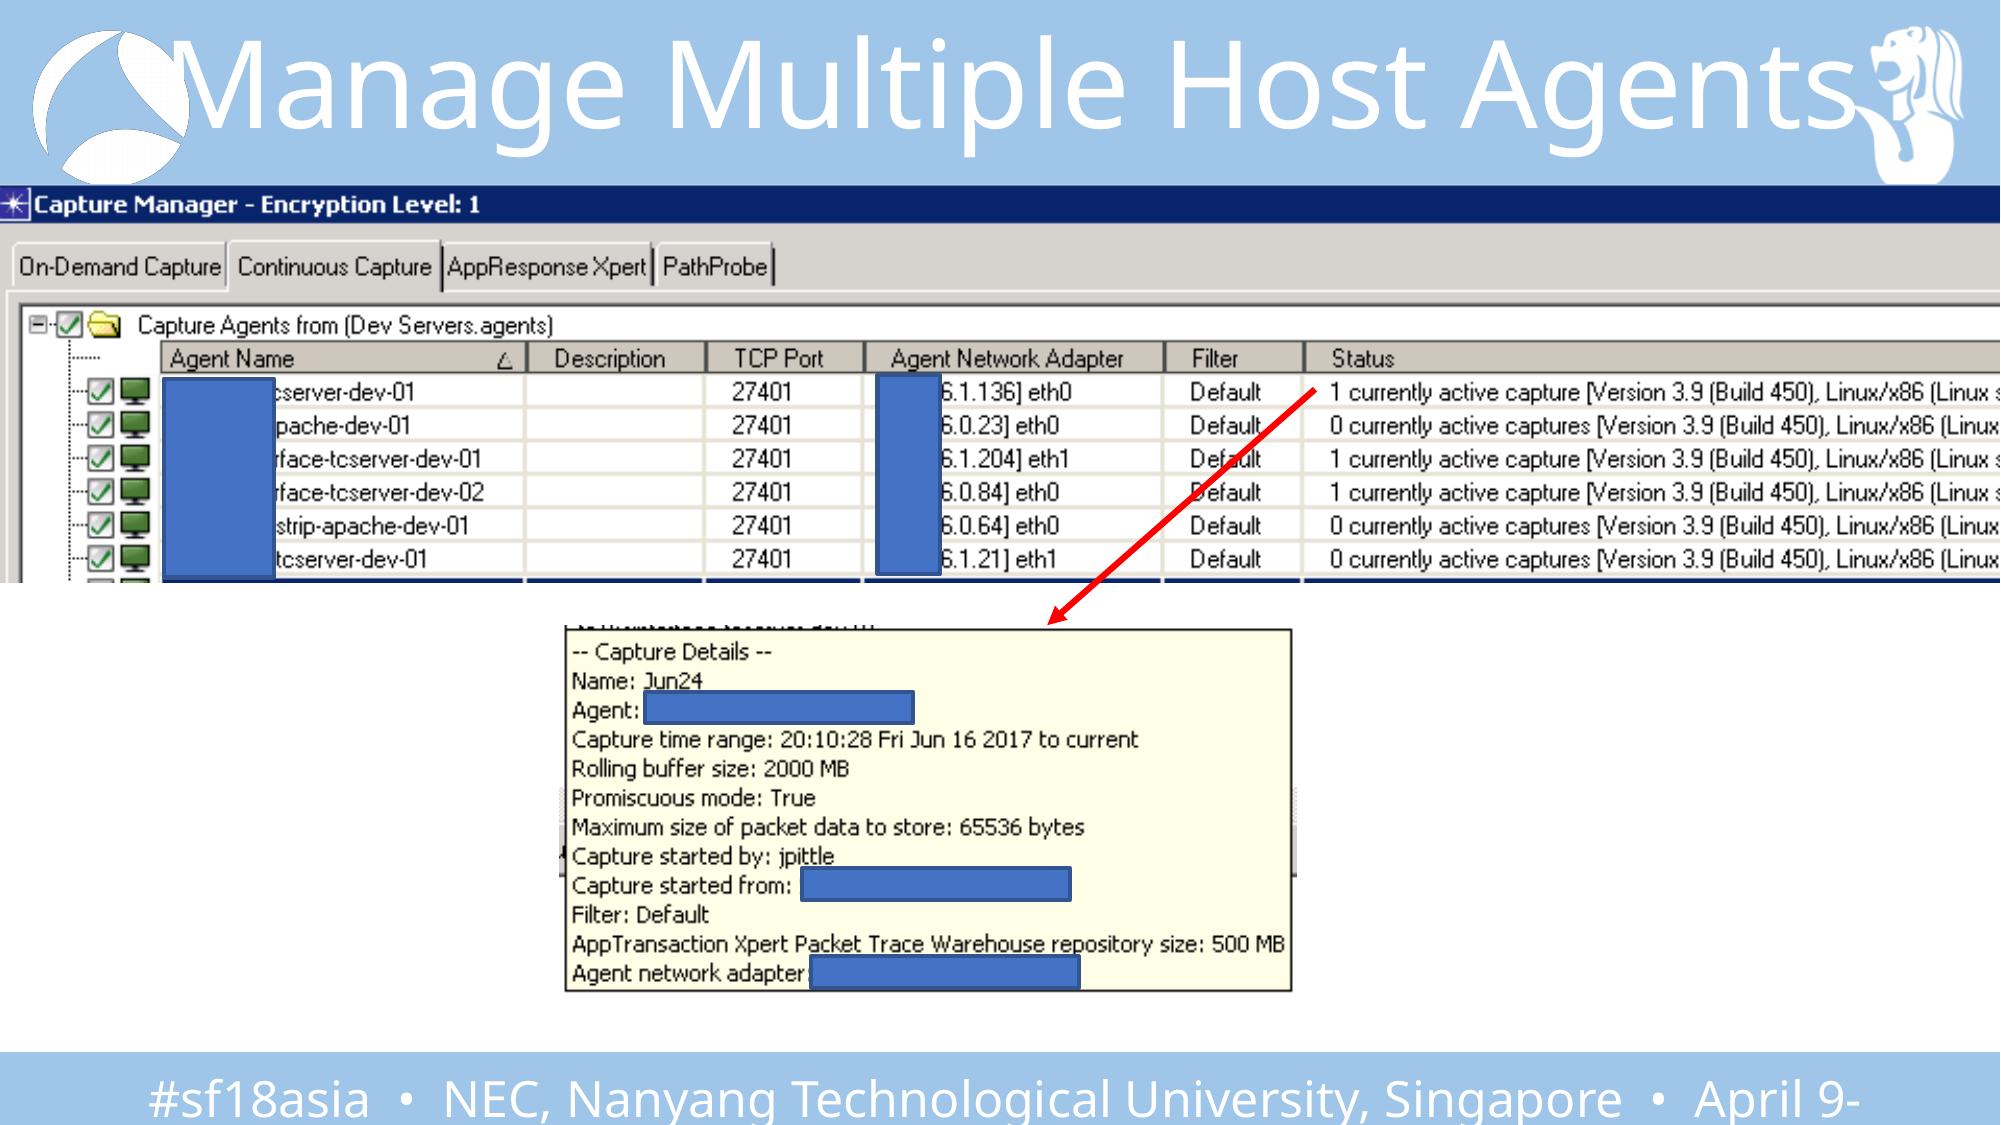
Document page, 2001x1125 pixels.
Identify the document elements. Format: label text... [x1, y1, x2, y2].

picture [558, 624, 1297, 1007]
picture [0, 155, 2000, 583]
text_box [1046, 388, 1316, 626]
title Manage Multiple Host Agents [31, 24, 1994, 155]
